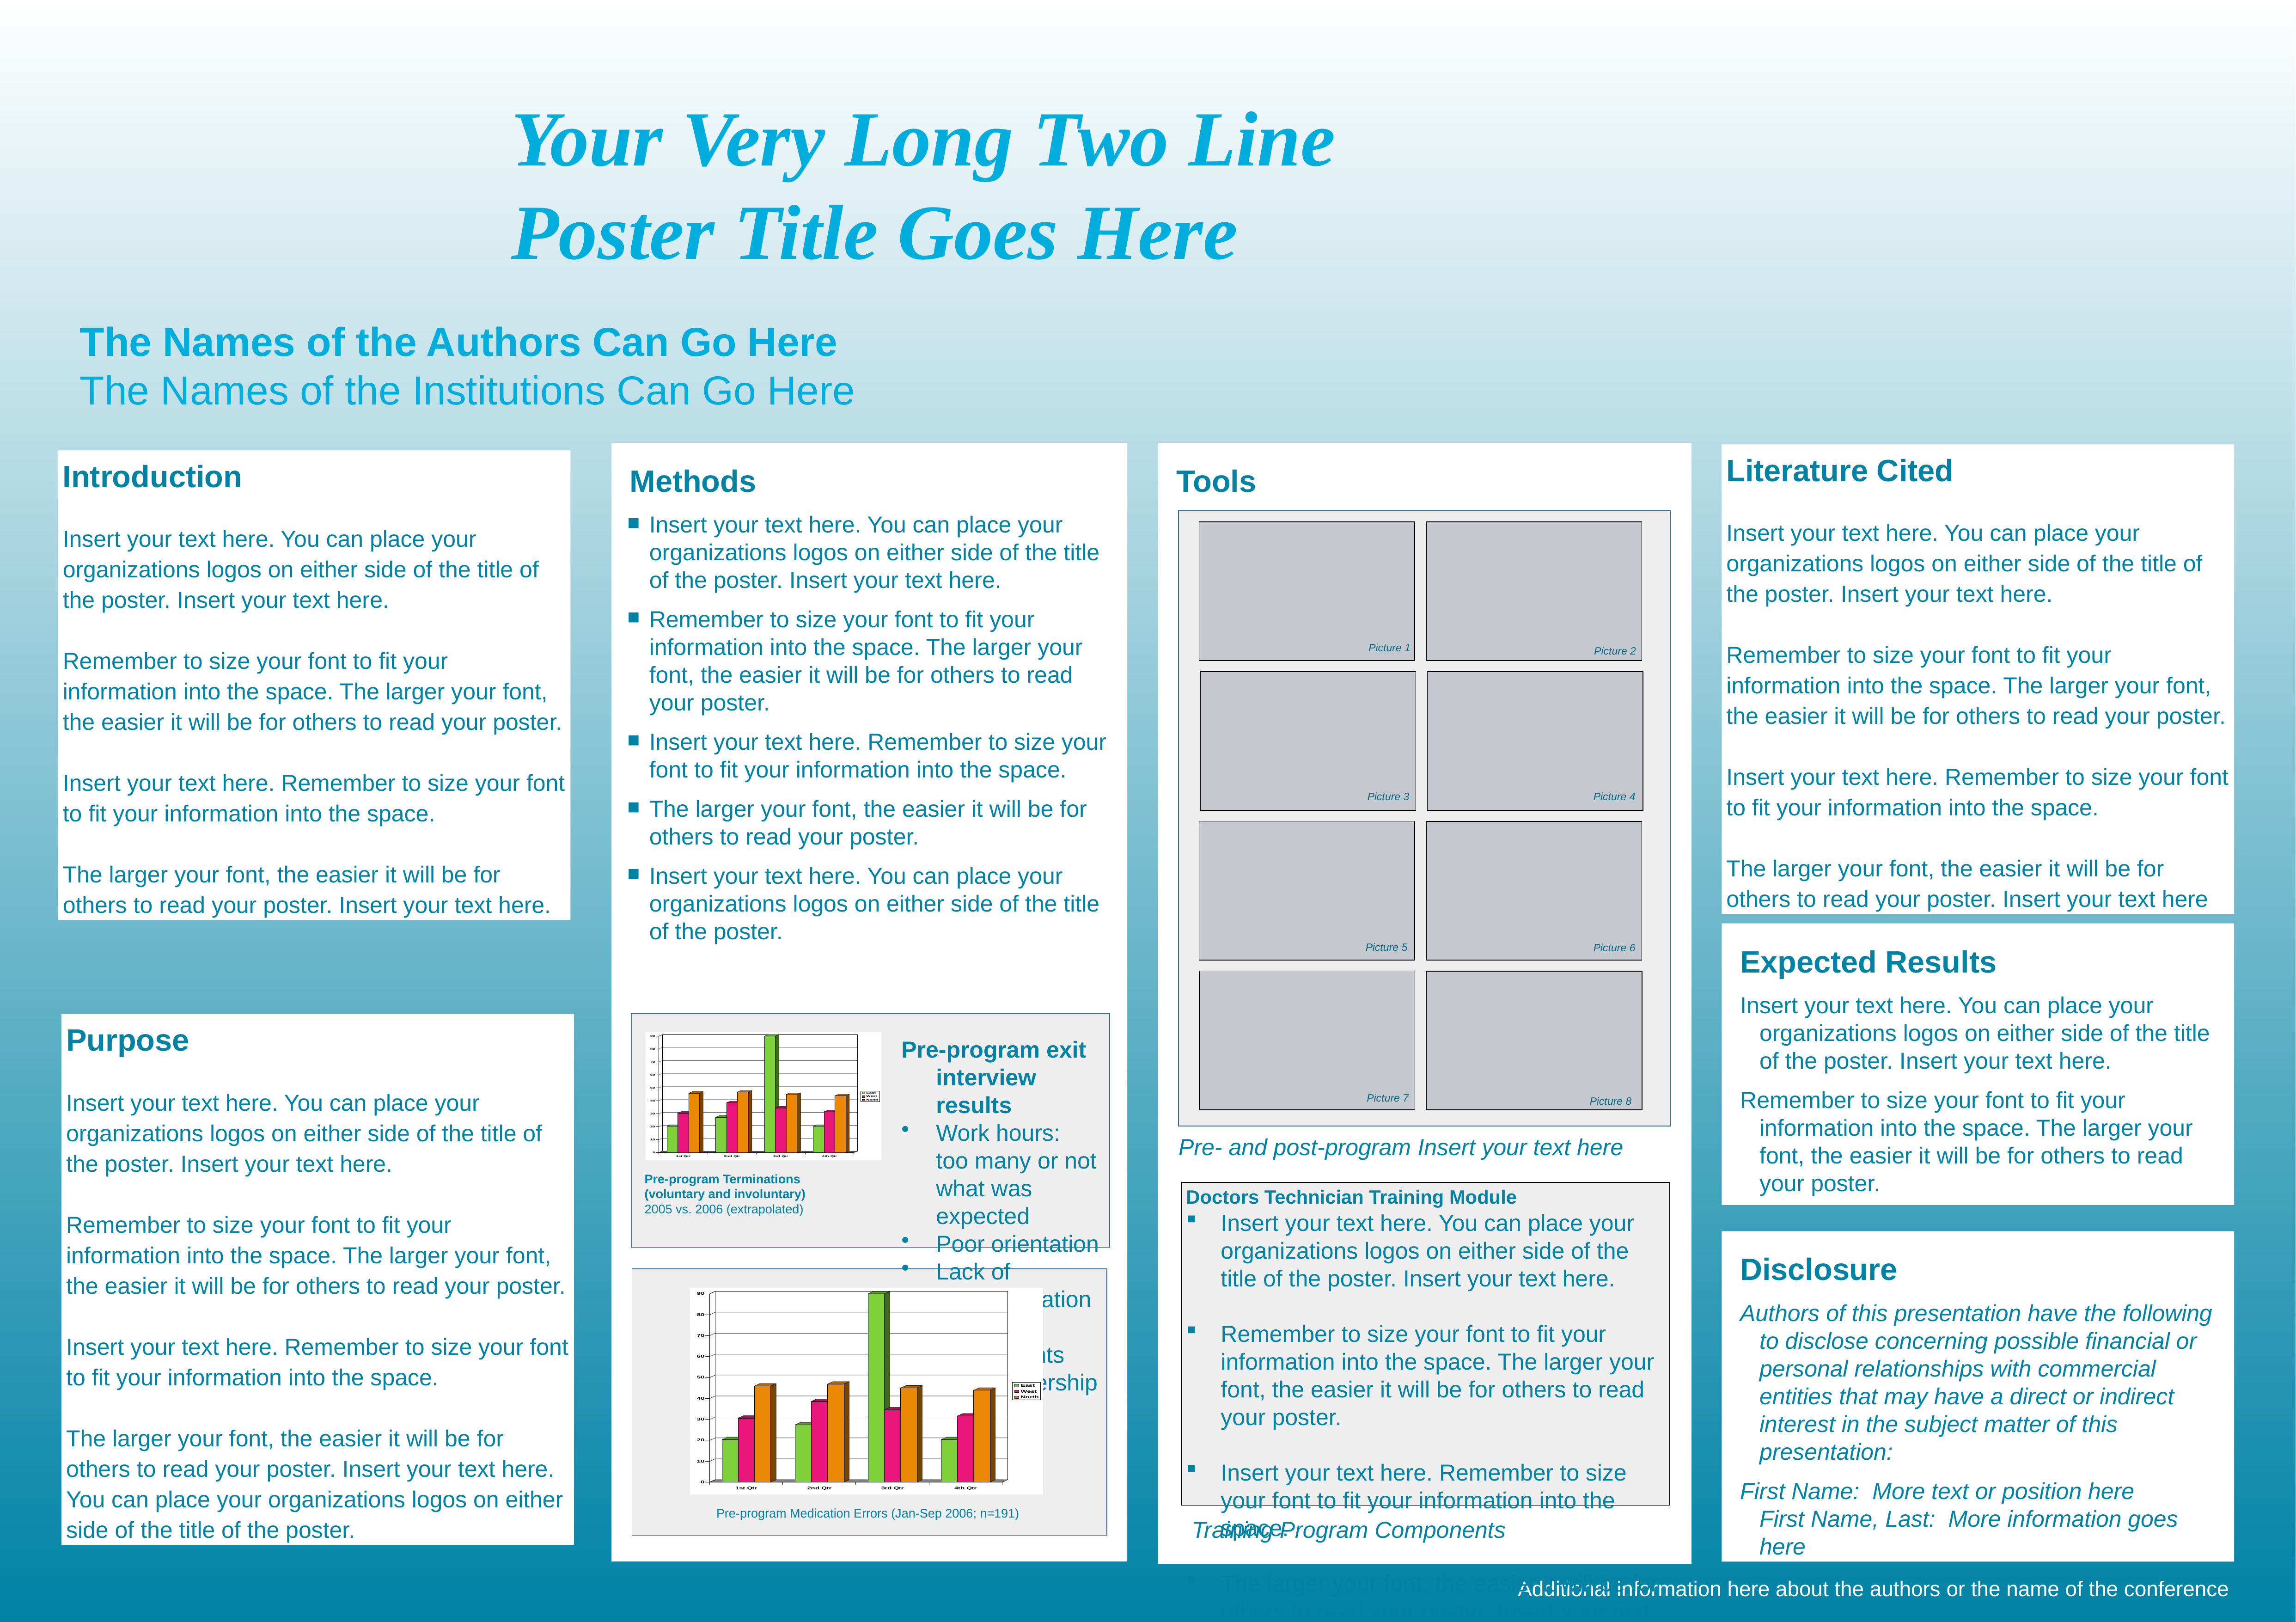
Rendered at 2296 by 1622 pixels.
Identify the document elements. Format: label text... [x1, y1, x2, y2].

text_box Pre-program exit interview results Work hours: too many or not what was expected Poor orientation Lack of communication between departments Poor leadership Benefit package [897, 1032, 1104, 1453]
text_box Pre-program Terminations (voluntary and involuntary) 2005 vs. 2006 (extrapolated) [635, 1162, 878, 1225]
text_box Training Program Components [1191, 1512, 1658, 1545]
text_box Disclosure Authors of this presentation have the following to disclose concerning possible financial or personal relationships with commercial entities that may have a direct or indirect interest in the subject matter of this presentation: First Name: More text or position here First Name, Last: More information goes here [1722, 1231, 2235, 1562]
text_box Pre- and post-program Insert your text here [1179, 1130, 1645, 1163]
text_box The Names of the Authors Can Go Here The Names of the Institutions Can Go Here [61, 297, 2236, 428]
text_box Expected Results Insert your text here. You can place your organizations logos on either side of the title of the poster. Insert your text here. Remember to size your font to fit your information into the space. The larger your font, the easier it will be for others to read your poster. [1722, 923, 2235, 1205]
text_box Introduction Insert your text here. You can place your organizations logos on either side of the title of the poster. Insert your text here. Remember to size your font to fit your information into the space. The larger your font, the easier it will be for others to read your poster. Insert your text here. Remember to size your font to fit your information into the space. The larger your font, the easier it will be for others to read your poster. Insert your text here. [58, 450, 571, 920]
text_box Literature Cited Insert your text here. You can place your organizations logos on either side of the title of the poster. Insert your text here. Remember to size your font to fit your information into the space. The larger your font, the easier it will be for others to read your poster. Insert your text here. Remember to size your font to fit your information into the space. The larger your font, the easier it will be for others to read your poster. Insert your text here [1722, 444, 2235, 914]
text_box Your Very Long Two Line Poster Title Goes Here [60, 60, 2236, 302]
text_box [631, 1013, 1110, 1248]
text_box Methods Insert your text here. You can place your organizations logos on either side of the title of the poster. Insert your text here. Remember to size your font to fit your information into the space. The larger your font, the easier it will be for others to read your poster. Insert your text here. Remember to size your font to fit your information into the space. The larger your font, the easier it will be for others to read your poster. Insert your text here. You can place your organizations logos on either side of the title of the poster. [611, 443, 1128, 1562]
text_box Doctors Technician Training Module Insert your text here. You can place your organizations logos on either side of the title of the poster. Insert your text here. Remember to size your font to fit your information into the space. The larger your font, the easier it will be for others to read your poster. Insert your text here. Remember to size your font to fit your information into the space. The larger your font, the easier it will be for others to read your poster. Insert your text here. You can place your organizations logos on either side of the title of the poster. Insert your text here. Insert your text here. Remember to size your font to fit your information [1181, 1182, 1670, 1506]
text_box Additional information here about the authors or the name of the conference [1442, 1573, 2235, 1603]
text_box Pre-program Medication Errors (Jan-Sep 2006; n=191) [656, 1498, 1080, 1528]
text_box Tools [1158, 443, 1691, 1564]
text_box Purpose Insert your text here. You can place your organizations logos on either side of the title of the poster. Insert your text here. Remember to size your font to fit your information into the space. The larger your font, the easier it will be for others to read your poster. Insert your text here. Remember to size your font to fit your information into the space. The larger your font, the easier it will be for others to read your poster. Insert your text here. You can place your organizations logos on either side of the title of the poster. [61, 1014, 574, 1545]
text_box [632, 1268, 1107, 1536]
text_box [1199, 521, 1643, 1111]
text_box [690, 1287, 1044, 1495]
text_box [645, 1032, 882, 1161]
text_box [1179, 510, 1671, 1126]
